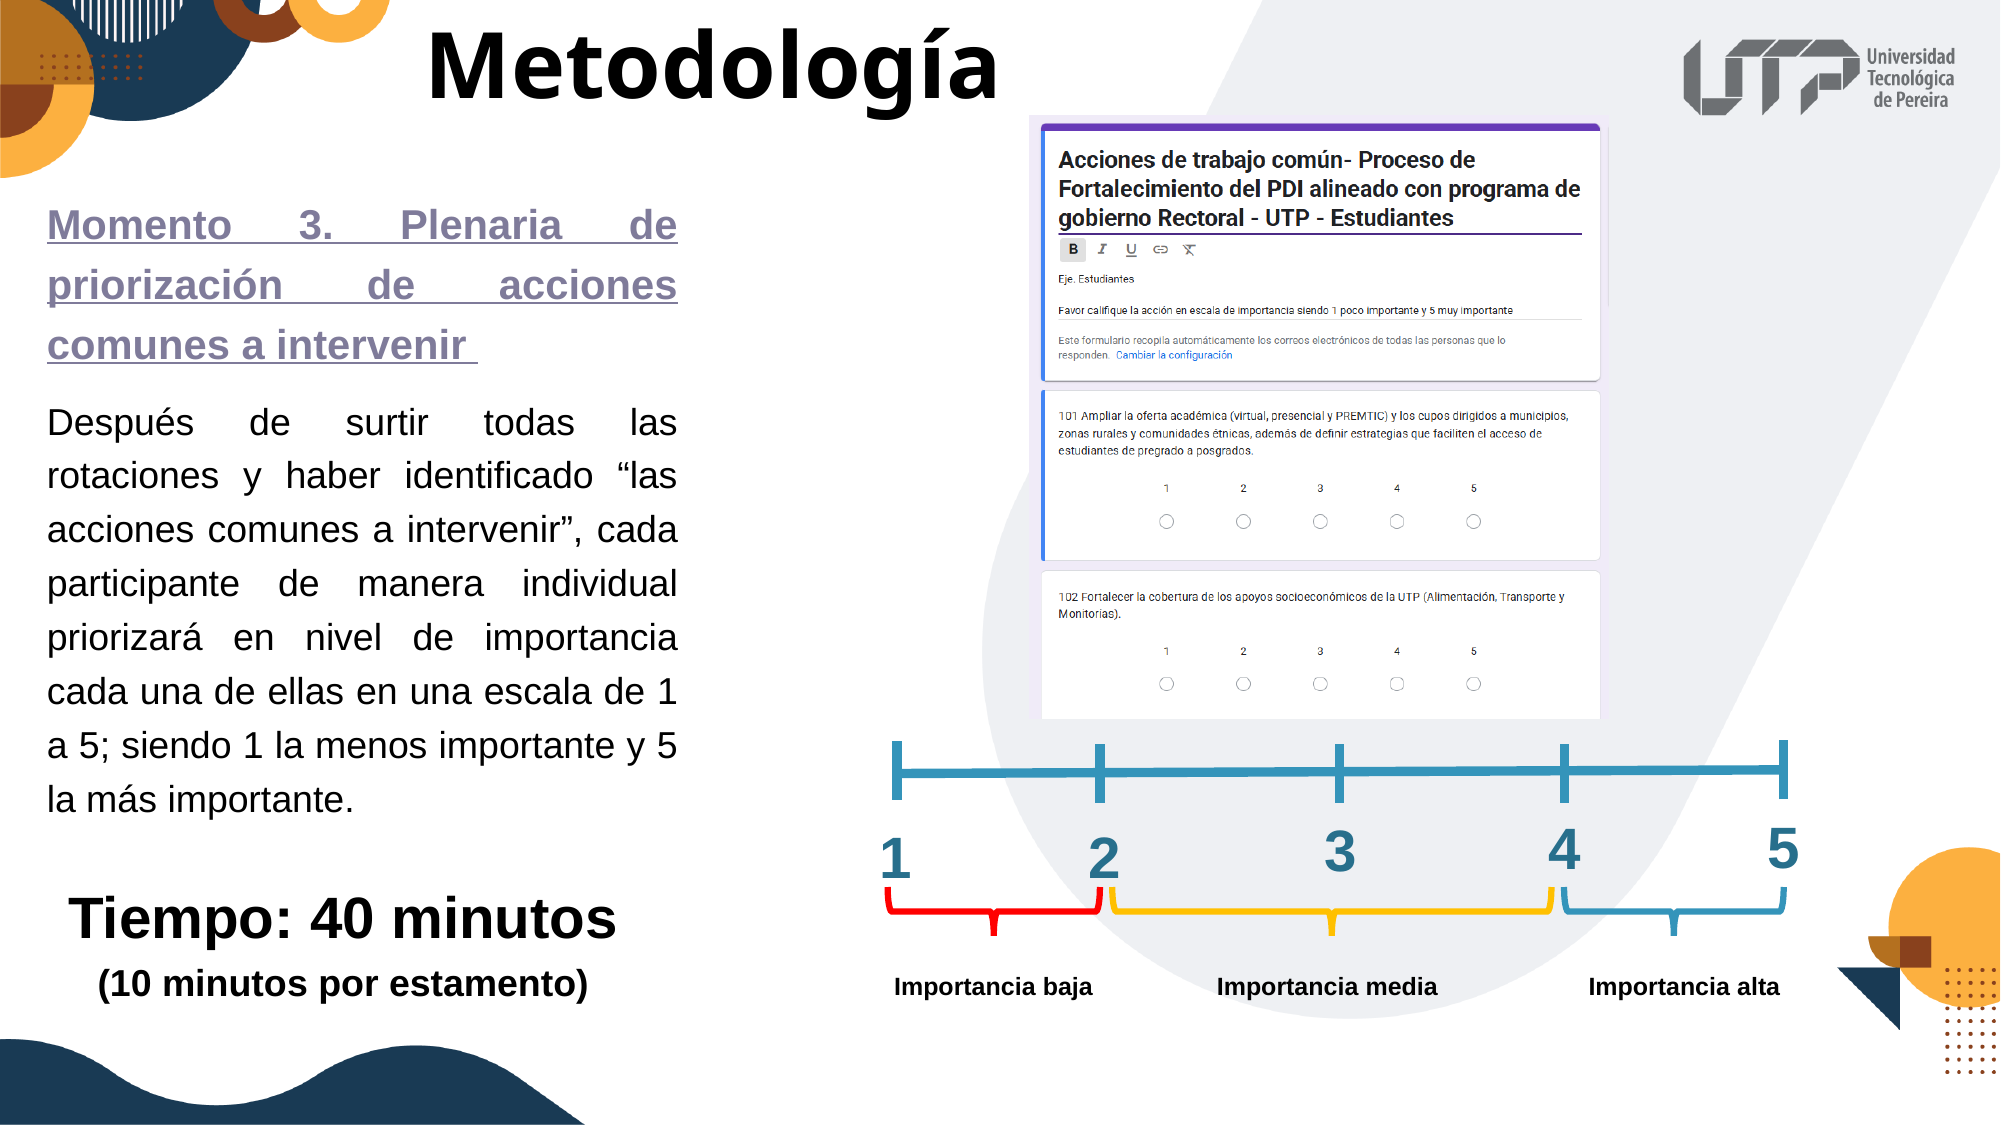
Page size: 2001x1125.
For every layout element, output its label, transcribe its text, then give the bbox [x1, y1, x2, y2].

picture [0, 0, 2001, 1125]
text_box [898, 769, 1099, 774]
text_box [1100, 769, 1339, 774]
text_box 3 [1299, 791, 1383, 880]
text_box 5 [1742, 788, 1826, 877]
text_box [1565, 769, 1783, 774]
text_box 4 [1523, 789, 1607, 878]
text_box [1111, 887, 1552, 936]
list Momento 3. Plenaria de priorización de acciones comunes a intervenir Después de surtir todas las rotaciones y haber identificado “las acciones comunes a intervenir”, cada participante de manera individual priorizará en nivel de importancia cada una de ellas en una escala de 1 a 5; siendo 1 la menos importante y 5 la más importante. [31, 180, 693, 445]
text_box [887, 887, 1101, 936]
text_box 1 [854, 799, 938, 887]
text_box [1563, 887, 1785, 936]
text_box Importancia alta [1531, 956, 1838, 1045]
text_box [1340, 769, 1564, 774]
text_box Metodología [409, 0, 1042, 125]
text_box Tiempo: 40 minutos (10 minutos por estamento) [44, 858, 643, 947]
text_box Importancia media [1174, 956, 1481, 1045]
text_box Importancia baja [853, 956, 1135, 1045]
text_box 2 [1062, 799, 1146, 887]
